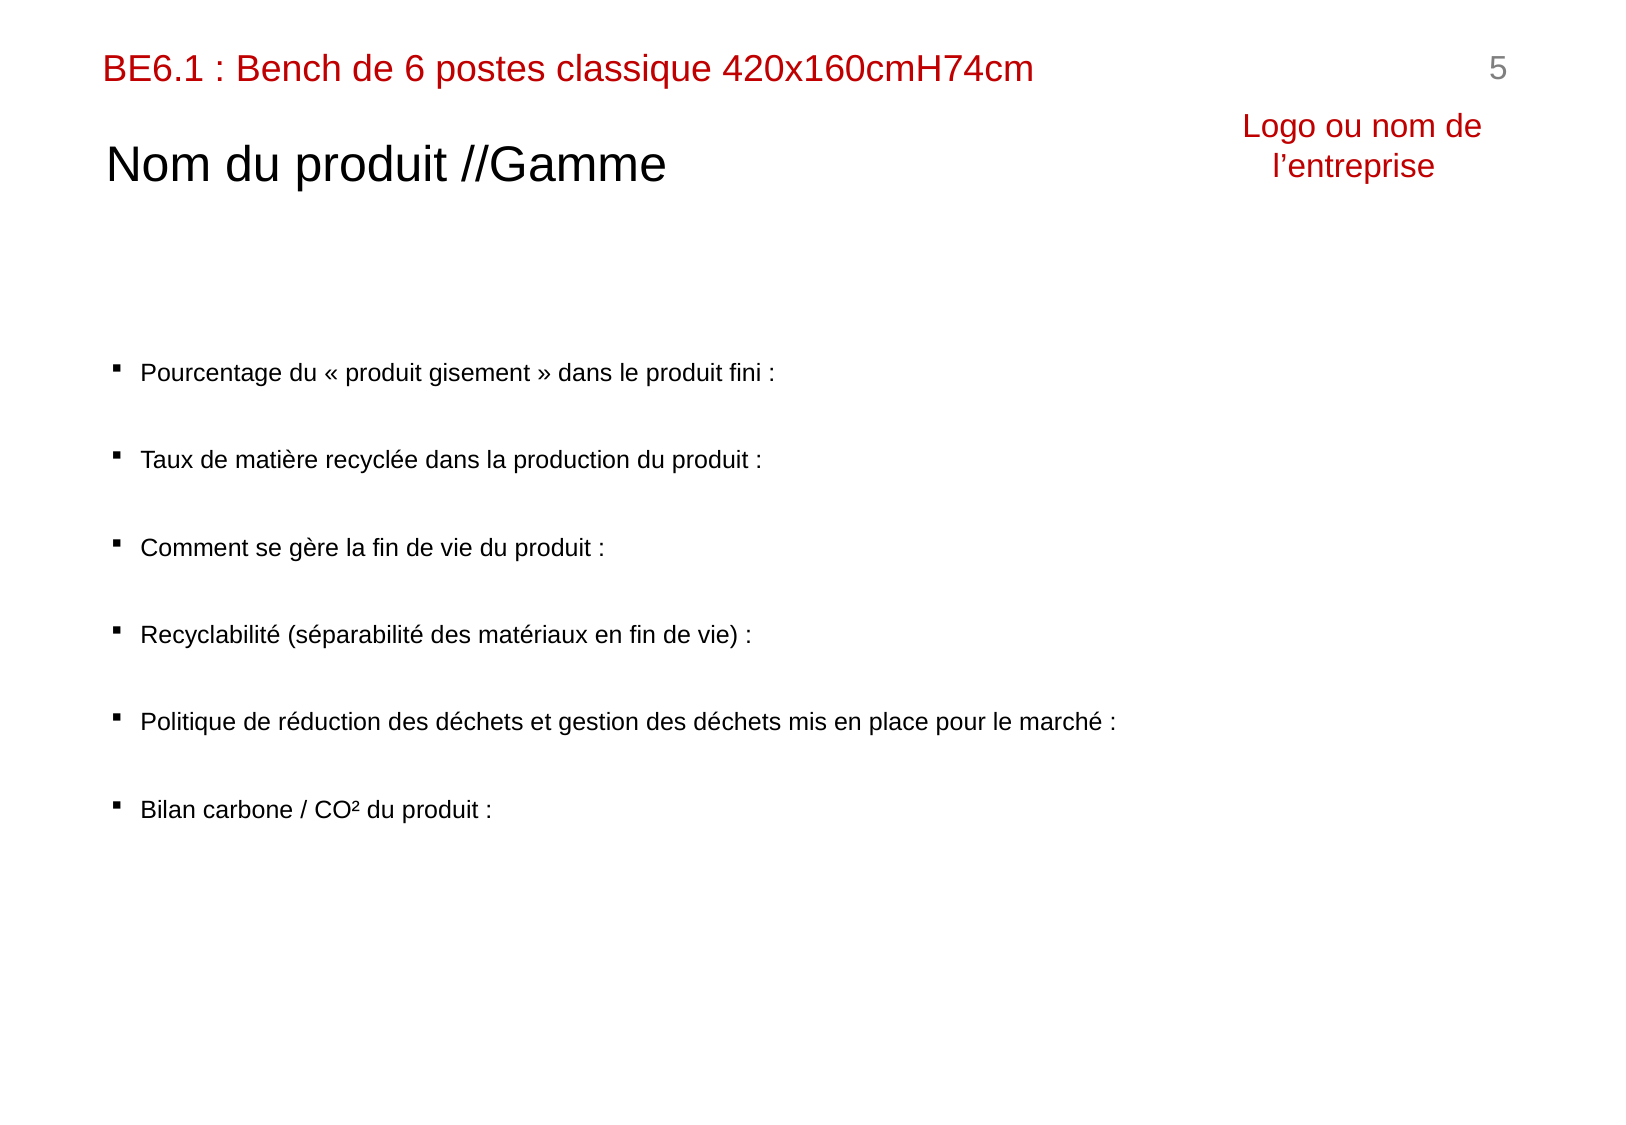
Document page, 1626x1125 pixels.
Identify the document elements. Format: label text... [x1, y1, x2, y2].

text_box Logo ou nom de l’entreprise [1141, 91, 1567, 197]
list Nom du produit //Gamme [91, 109, 1523, 215]
text_box Pourcentage du « produit gisement » dans le produit fini : Taux de matière recyclée dans la production du produit : Comment se gère la fin de vie du produit : Recyclabilité (séparabilité des matériaux en fin de vie) : Politique de réduction des déchets et gestion des déchets mis en place pour le marché : Bilan carbone / CO² du produit : [81, 304, 1333, 1067]
title BE6.1 : Bench de 6 postes classique 420x160cmH74cm [102, 19, 1426, 109]
slide_number 5 [1426, 19, 1523, 91]
